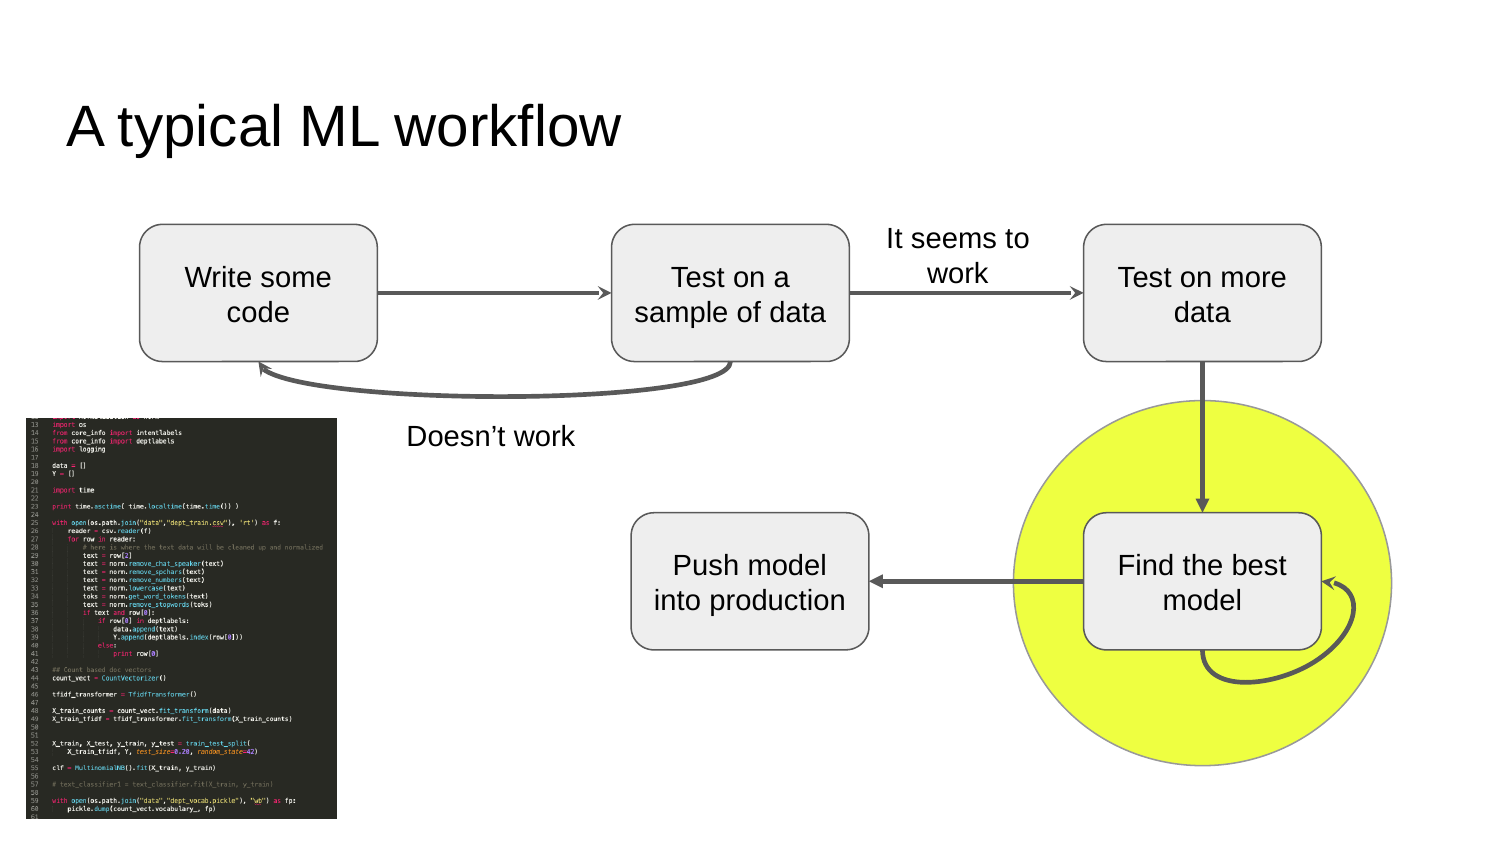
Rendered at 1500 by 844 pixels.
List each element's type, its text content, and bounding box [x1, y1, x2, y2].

text_box Find the best model [1083, 512, 1322, 650]
picture [25, 418, 337, 819]
text_box It seems to work [861, 204, 1055, 292]
text_box Doesn’t work [499, 402, 598, 460]
text_box Write some code [139, 224, 378, 362]
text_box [1227, 555, 1297, 676]
title A typical ML workflow [51, 72, 1449, 167]
text_box [1013, 400, 1392, 766]
text_box Doesn’t work [391, 402, 490, 460]
text_box Push model into production [631, 512, 869, 650]
text_box Test on a sample of data [611, 224, 850, 362]
text_box Test on more data [1083, 224, 1322, 362]
